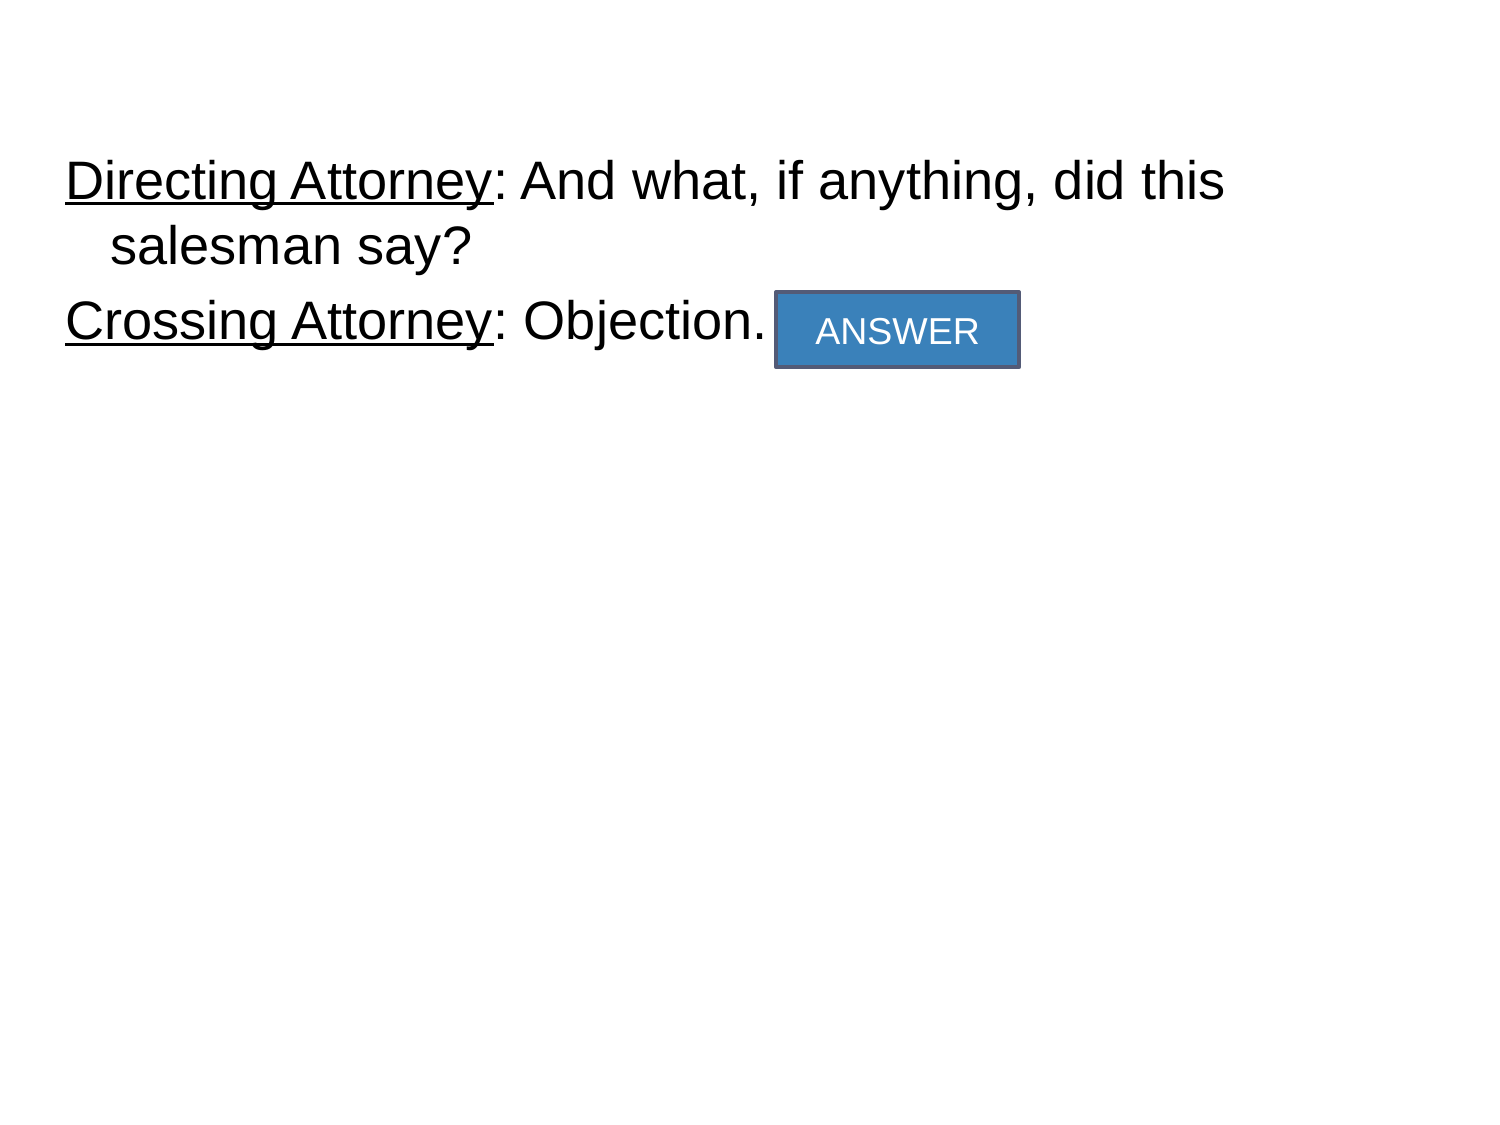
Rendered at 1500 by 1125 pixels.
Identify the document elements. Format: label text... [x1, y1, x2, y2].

text_box ANSWER [776, 292, 1019, 368]
list Directing Attorney: And what, if anything, did this salesman say? Crossing Attorney: Objection. Hearsay. [50, 137, 1425, 1038]
